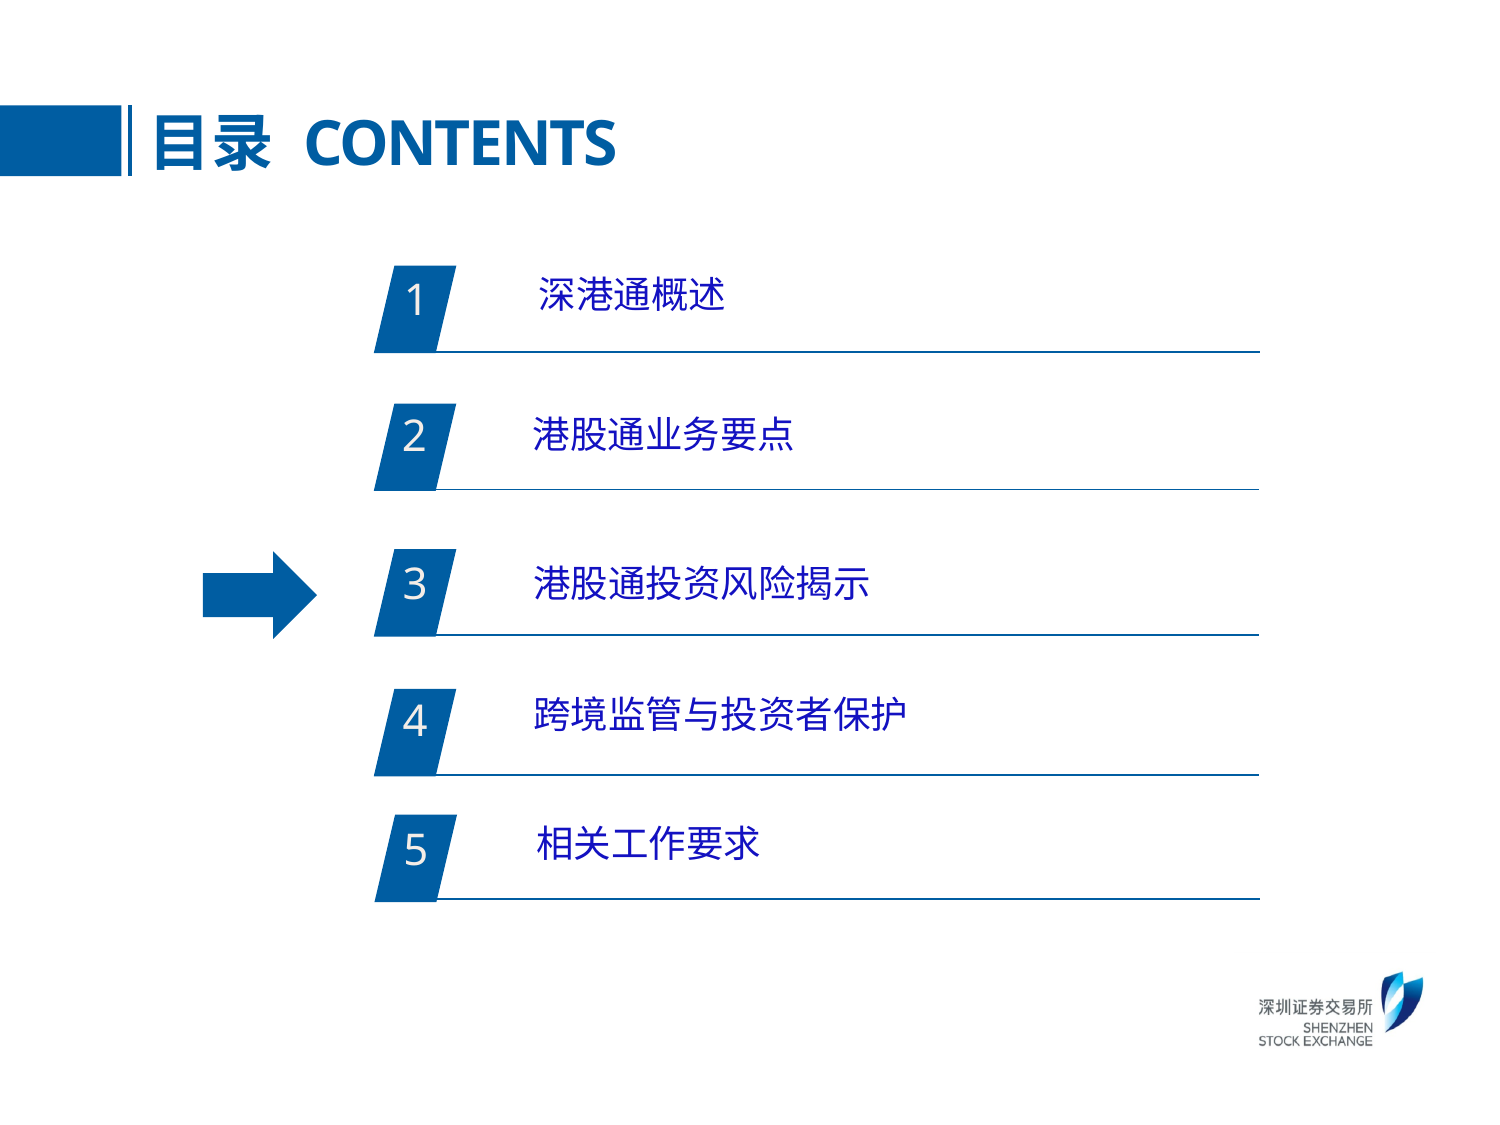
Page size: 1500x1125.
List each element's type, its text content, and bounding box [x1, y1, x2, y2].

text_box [202, 263, 1260, 777]
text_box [0, 105, 131, 177]
text_box [372, 882, 444, 905]
text_box 相关工作要求 [524, 814, 773, 871]
text_box 5 [375, 814, 457, 882]
picture [1234, 952, 1436, 1065]
text_box 目录 CONTENTS [137, 97, 680, 184]
